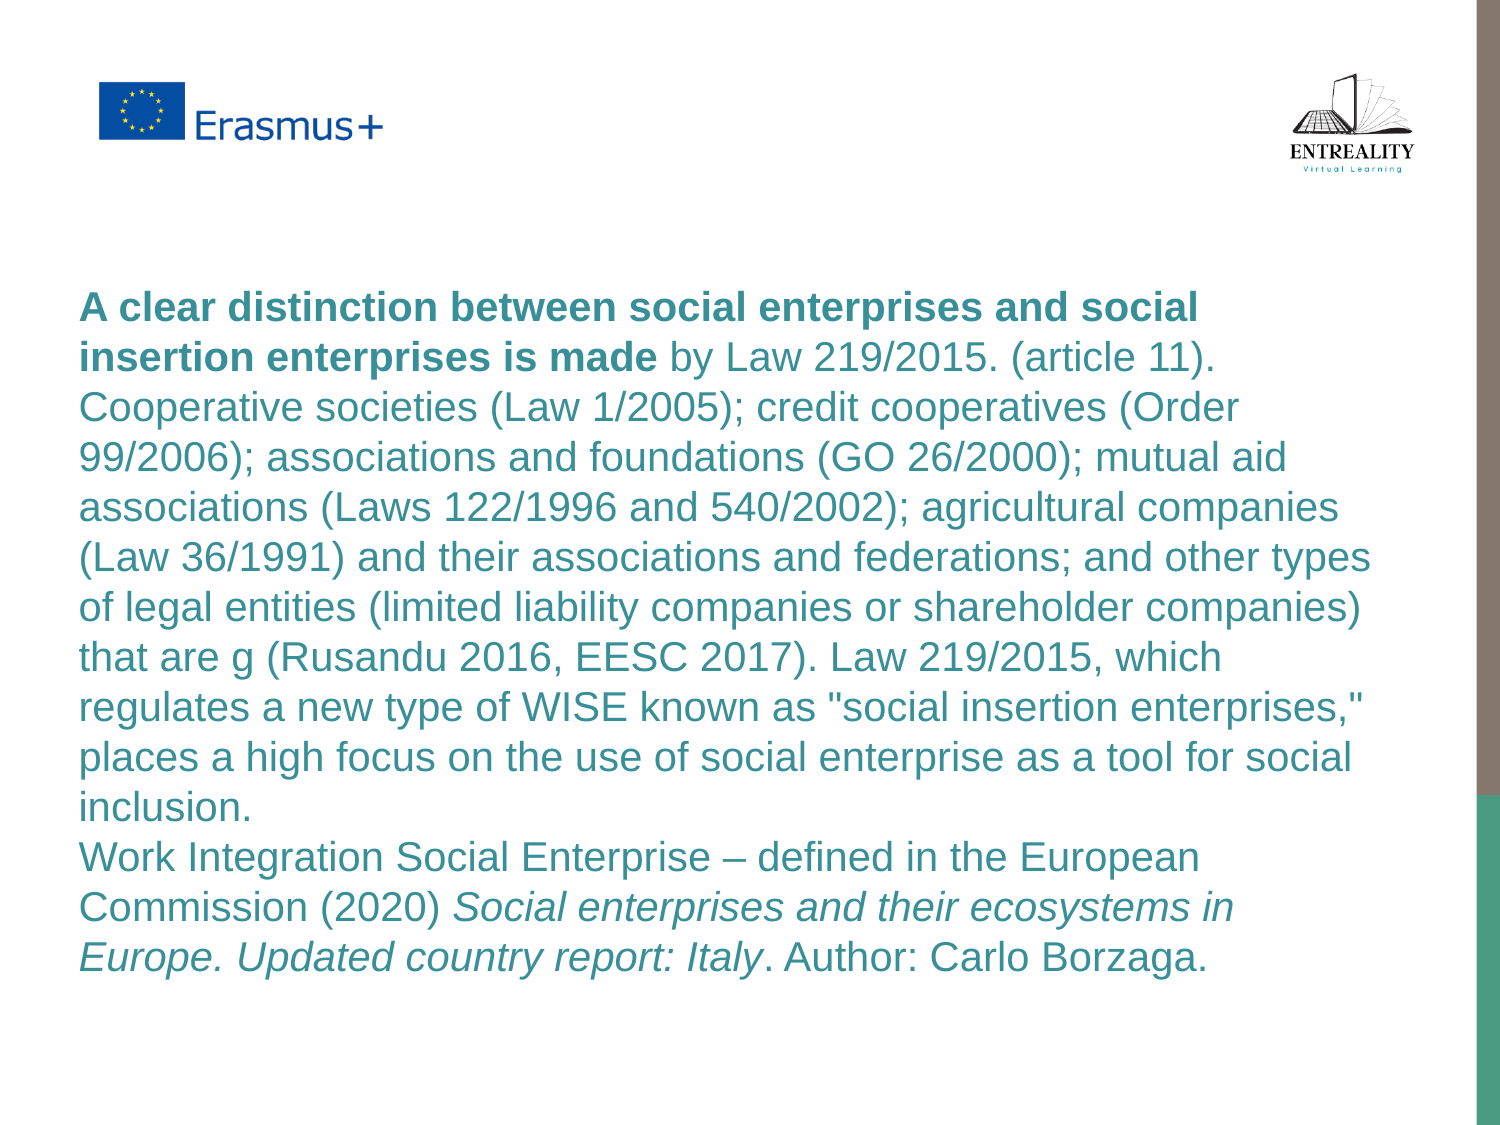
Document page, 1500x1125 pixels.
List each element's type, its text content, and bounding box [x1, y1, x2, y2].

picture [81, 64, 399, 156]
title A clear distinction between social enterprises and social insertion enterprises is made by Law 219/2015. (article 11). Cooperative societies (Law 1/2005); credit cooperatives (Order 99/2006); associations and foundations (GO 26/2000); mutual aid associations (Laws 122/1996 and 540/2002); agricultural companies (Law 36/1991) and their associations and federations; and other types of legal entities (limited liability companies or shareholder companies) that are g (Rusandu 2016, EESC 2017). Law 219/2015, which regulates a new type of WISE known as "social insertion enterprises," places a high focus on the use of social enterprise as a tool for social inclusion. Work Integration Social Enterprise – defined in the European Commission (2020) Social enterprises and their ecosystems in Europe. Updated country report: Italy. Author: Carlo Borzaga. [63, 269, 1388, 1040]
subtitle [105, 656, 1301, 751]
picture [1246, 17, 1458, 229]
